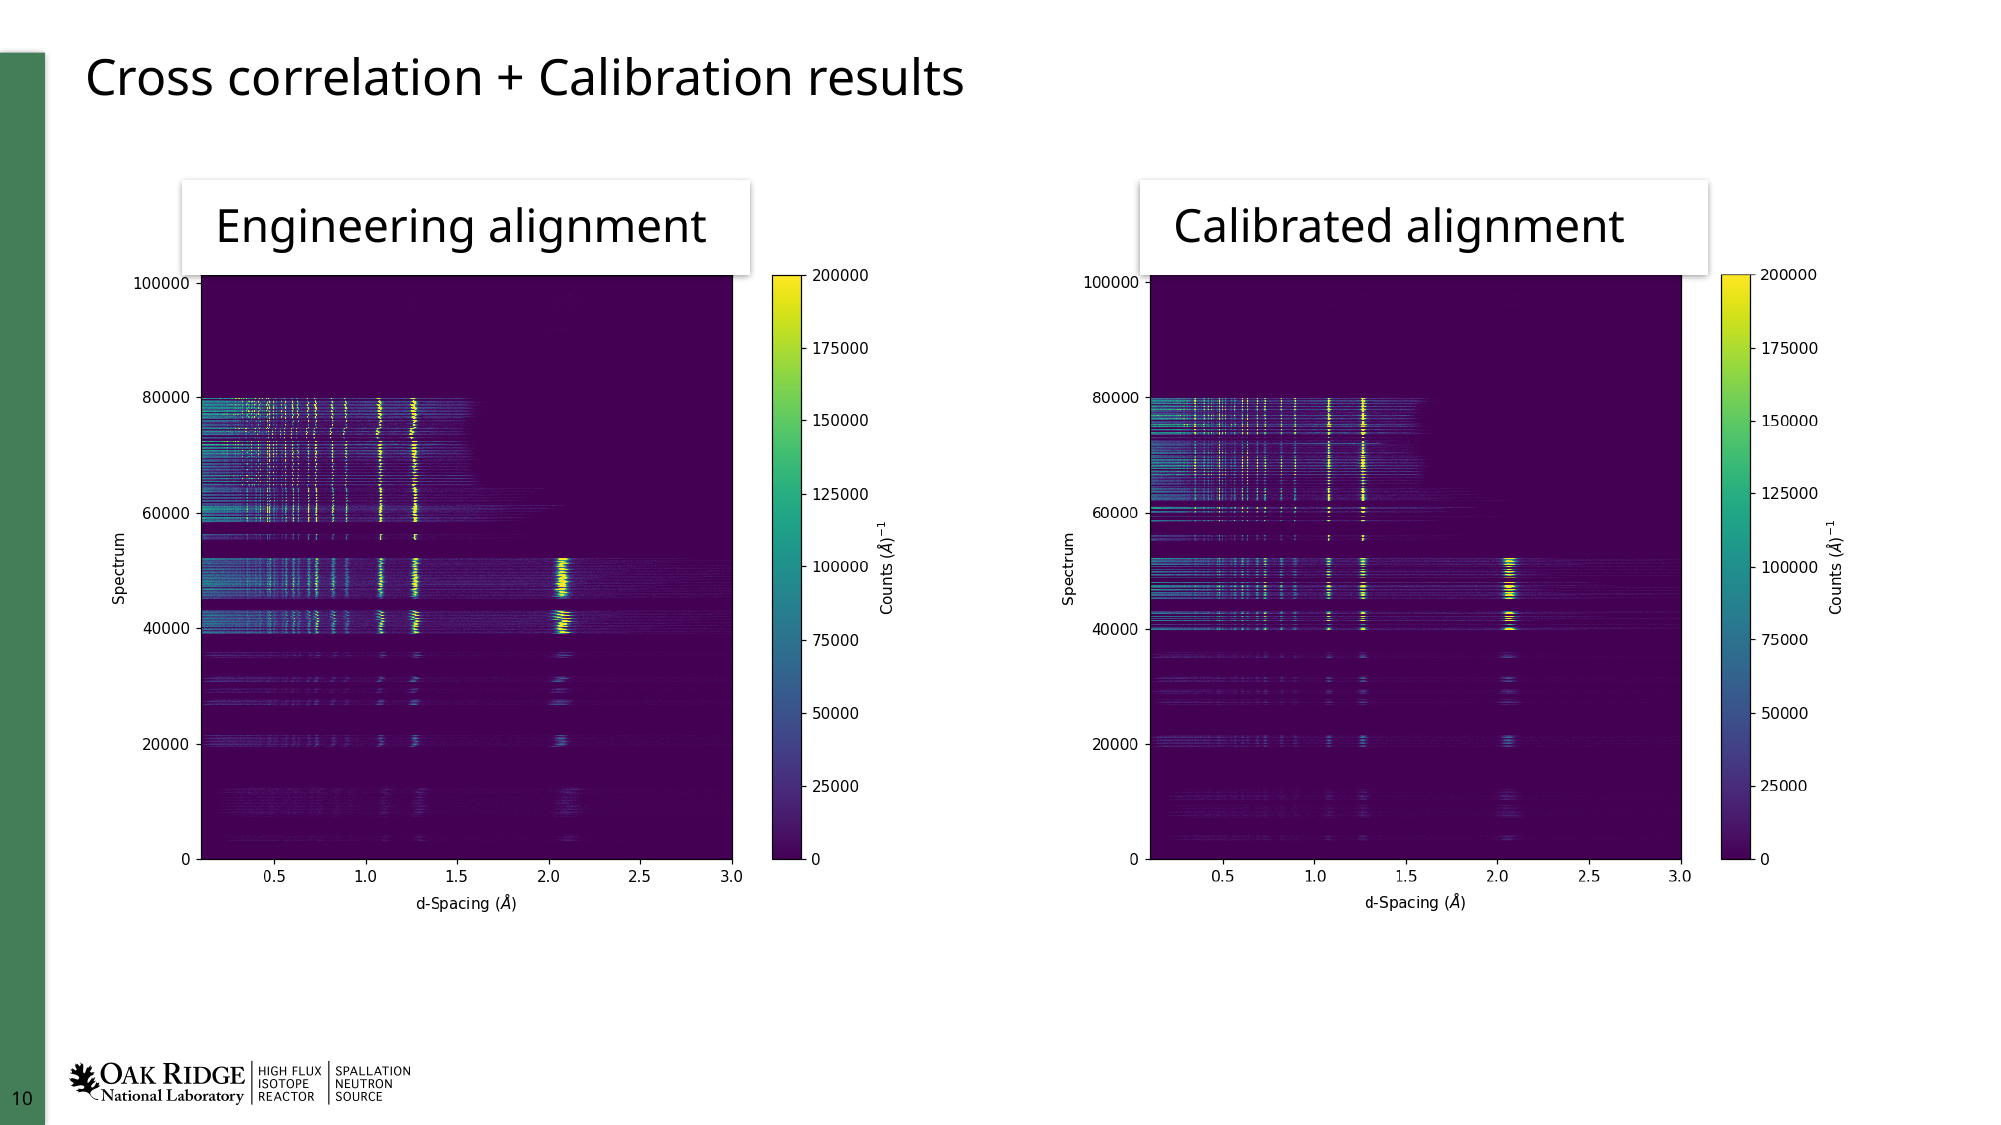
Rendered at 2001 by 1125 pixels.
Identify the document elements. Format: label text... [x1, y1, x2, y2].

title Cross correlation + Calibration results [70, 44, 1945, 115]
picture [92, 183, 959, 942]
picture [66, 1058, 413, 1108]
picture [1040, 183, 1908, 942]
